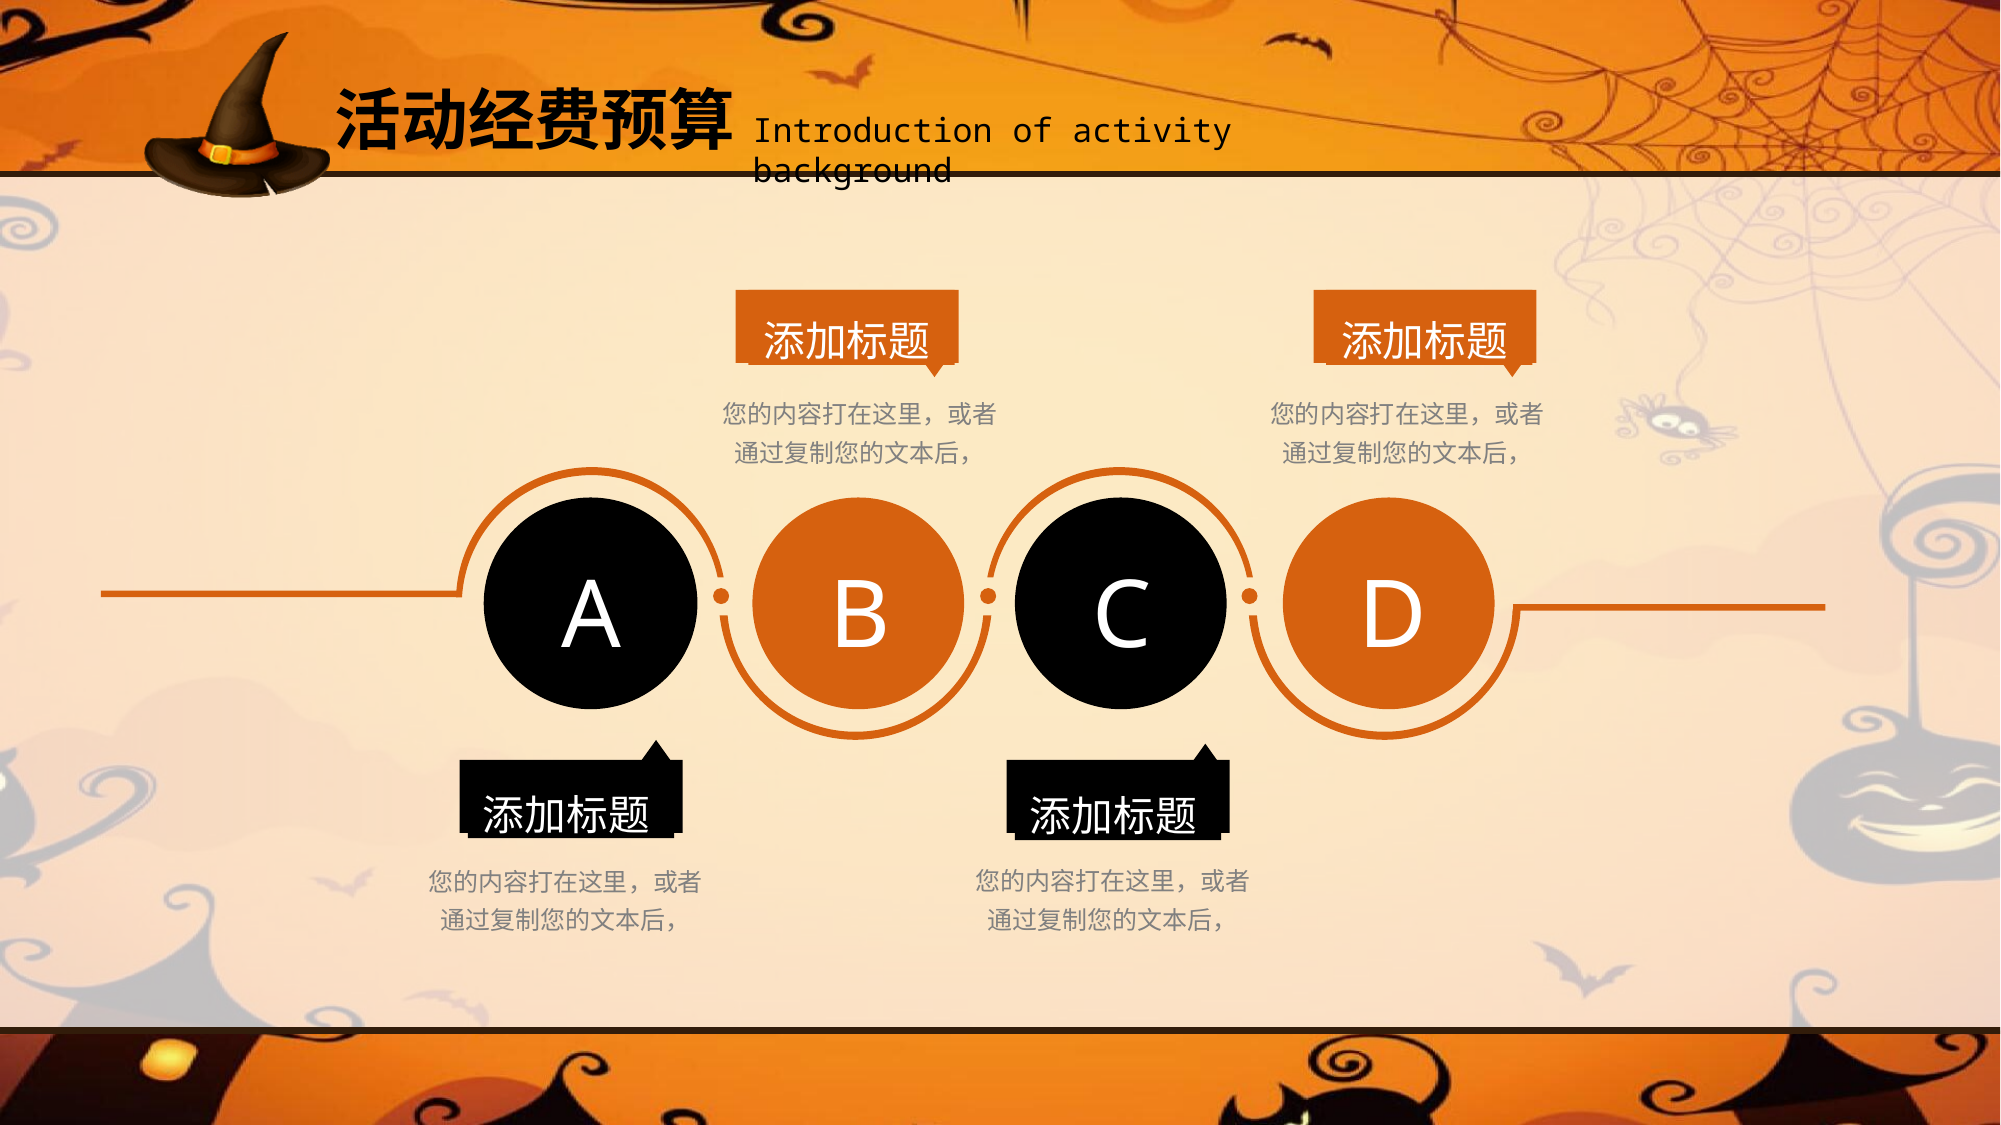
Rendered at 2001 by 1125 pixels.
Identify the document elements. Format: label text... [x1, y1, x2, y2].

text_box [483, 497, 698, 710]
picture [877, 166, 887, 171]
text_box 您的内容打在这里，或者通过复制您的文本后， [407, 849, 724, 943]
text_box 您的内容打在这里，或者通过复制您的文本后， [1249, 381, 1566, 467]
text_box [459, 739, 683, 834]
picture [837, 166, 846, 171]
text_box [1282, 497, 1495, 710]
picture [937, 166, 946, 171]
text_box 您的内容打在这里，或者通过复制您的文本后， [954, 849, 1271, 943]
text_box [752, 497, 965, 710]
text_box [1313, 289, 1537, 378]
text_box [735, 289, 959, 378]
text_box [1014, 497, 1227, 710]
picture [0, 0, 2001, 198]
picture [0, 1034, 2001, 1125]
text_box 您的内容打在这里，或者通过复制您的文本后， [701, 381, 1018, 467]
picture [758, 166, 767, 171]
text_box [1006, 743, 1230, 833]
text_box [100, 467, 1826, 740]
picture [918, 166, 926, 171]
